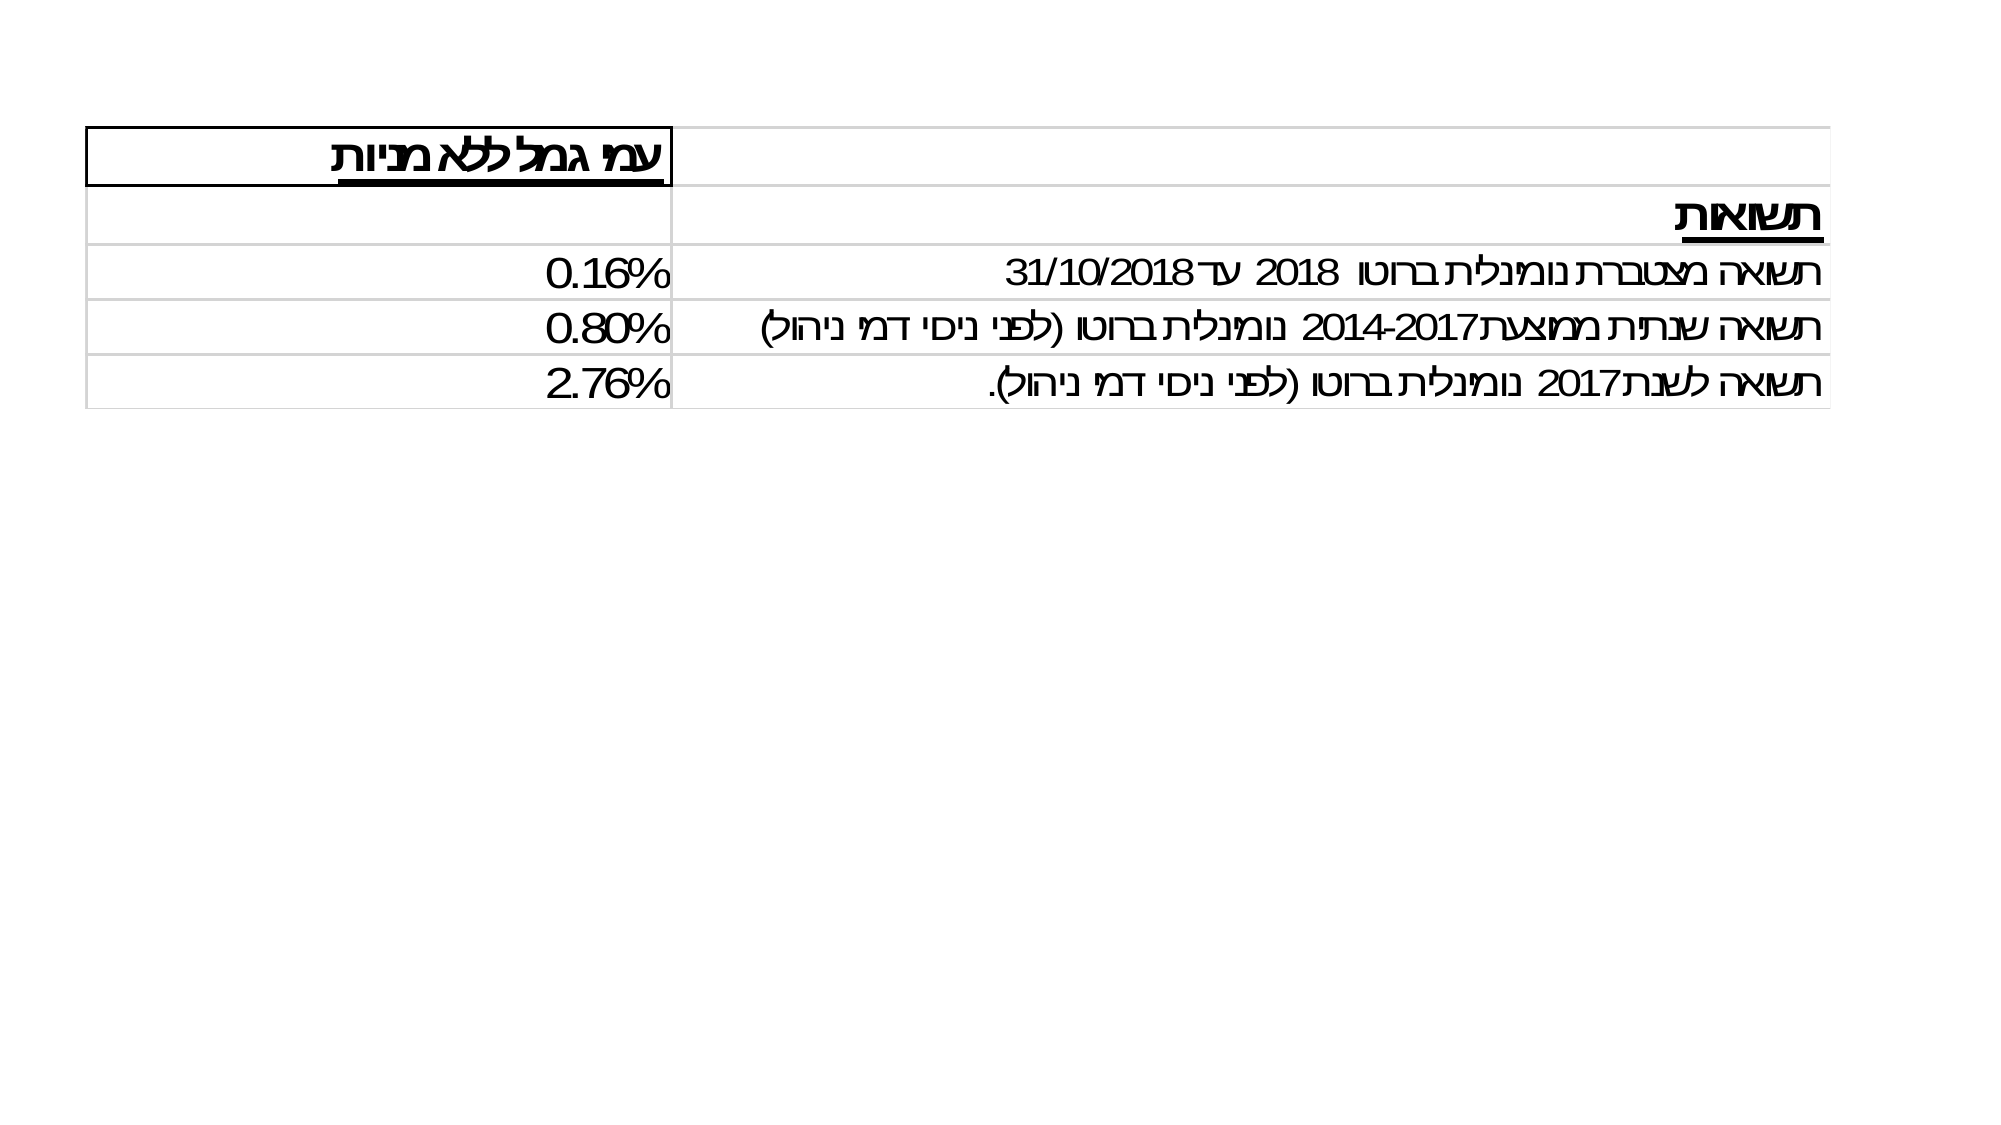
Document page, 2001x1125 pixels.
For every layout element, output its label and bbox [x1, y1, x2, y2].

text_box [85, 126, 1834, 412]
